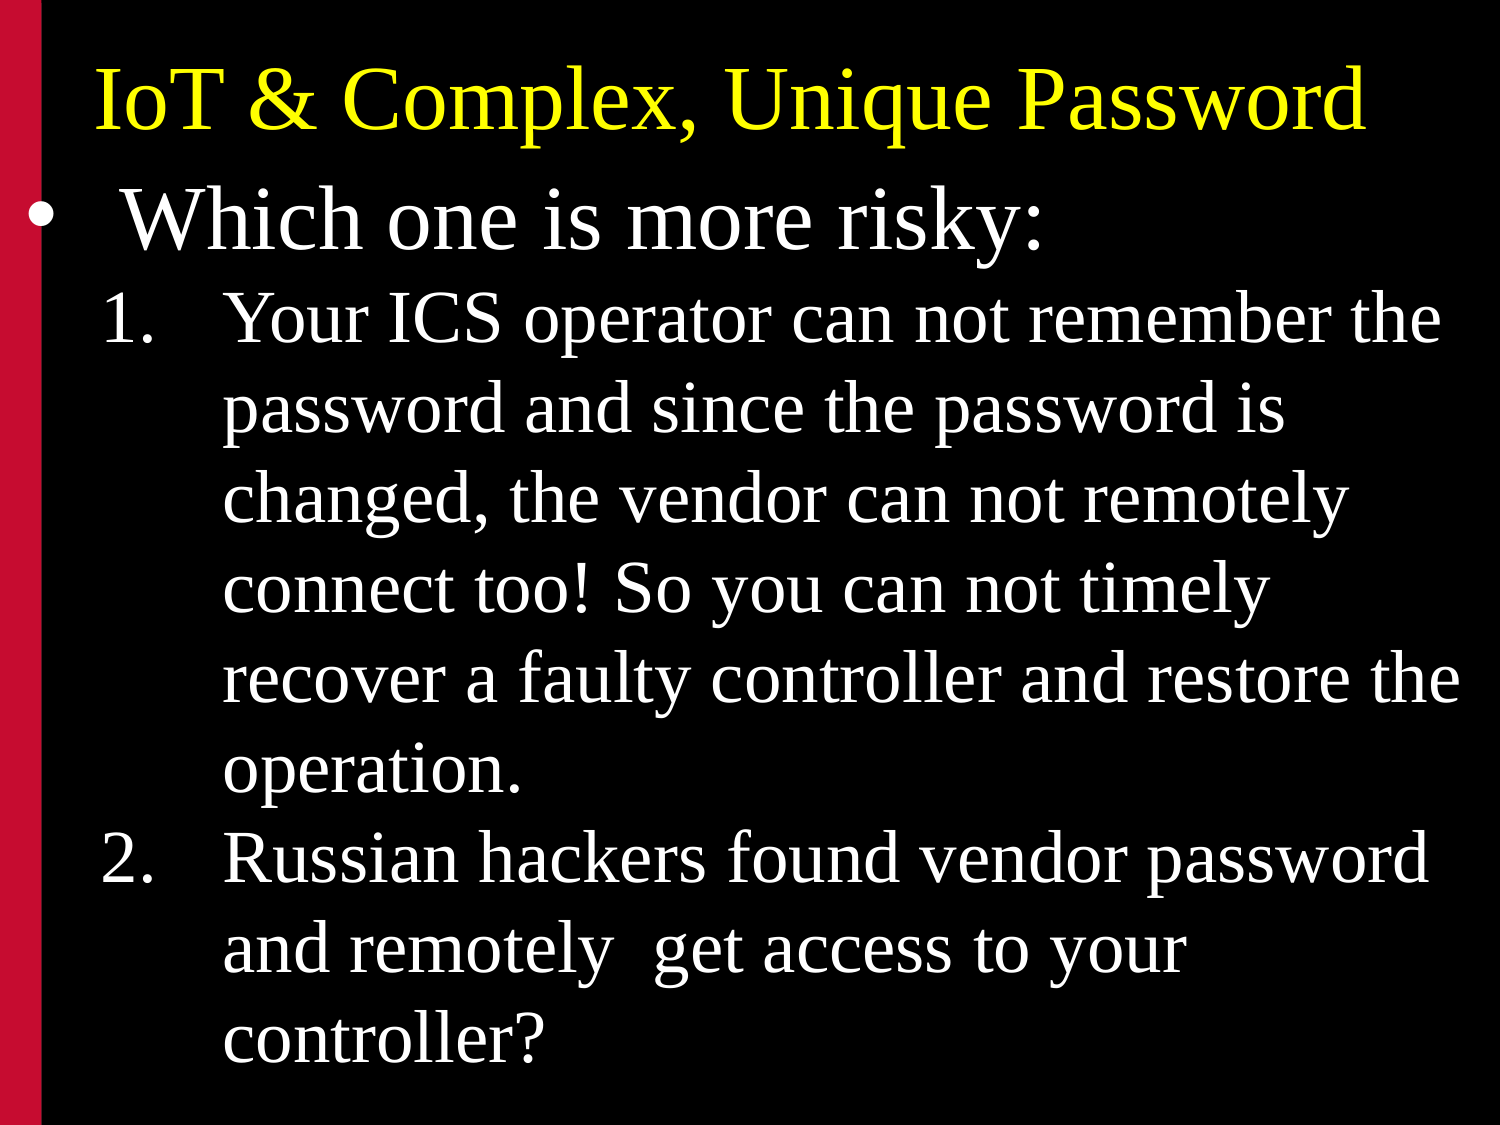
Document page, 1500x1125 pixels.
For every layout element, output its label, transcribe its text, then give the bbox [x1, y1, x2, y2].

text_box IoT & Complex, Unique Password [55, 0, 1500, 154]
text_box Which one is more risky: Your ICS operator can not remember the password and since the password is changed, the vendor can not remotely connect too! So you can not timely recover a faulty controller and restore the operation. Russian hackers found vendor password and remotely get access to your controller? [25, 157, 1475, 1083]
